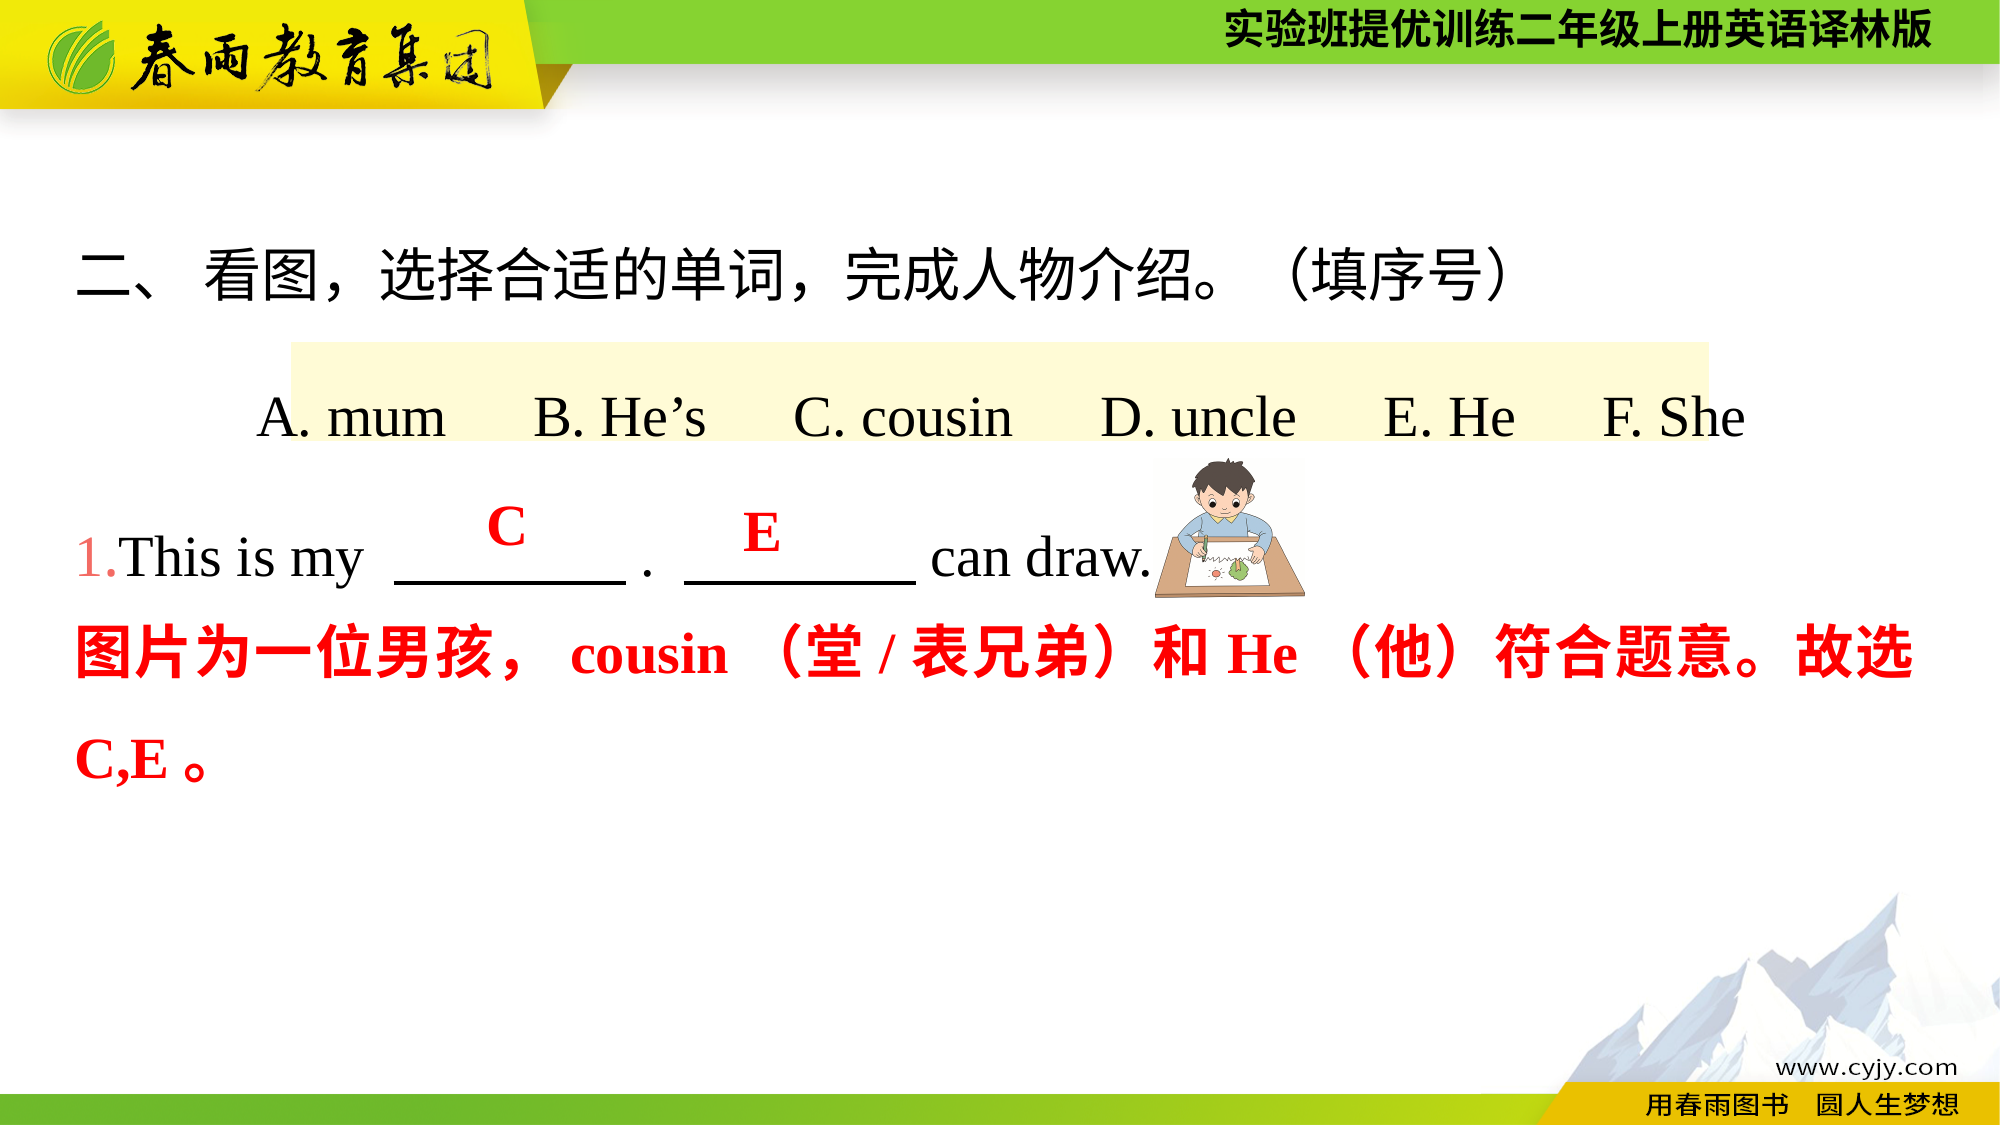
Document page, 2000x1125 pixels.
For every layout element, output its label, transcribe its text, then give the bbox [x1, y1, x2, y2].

list 二、 看图，选择合适的单词，完成人物介绍。（填序号） A. mum B. He’s C. cousin D. uncle E. He F. She 1.This is my . can draw. [59, 160, 1944, 573]
text_box E [728, 485, 798, 571]
text_box 图片为一位男孩，cousin（堂/表兄弟）和He（他）符合题意。故选C,E。 [59, 573, 1944, 798]
text_box C [471, 479, 544, 565]
picture [0, 0, 2000, 1125]
